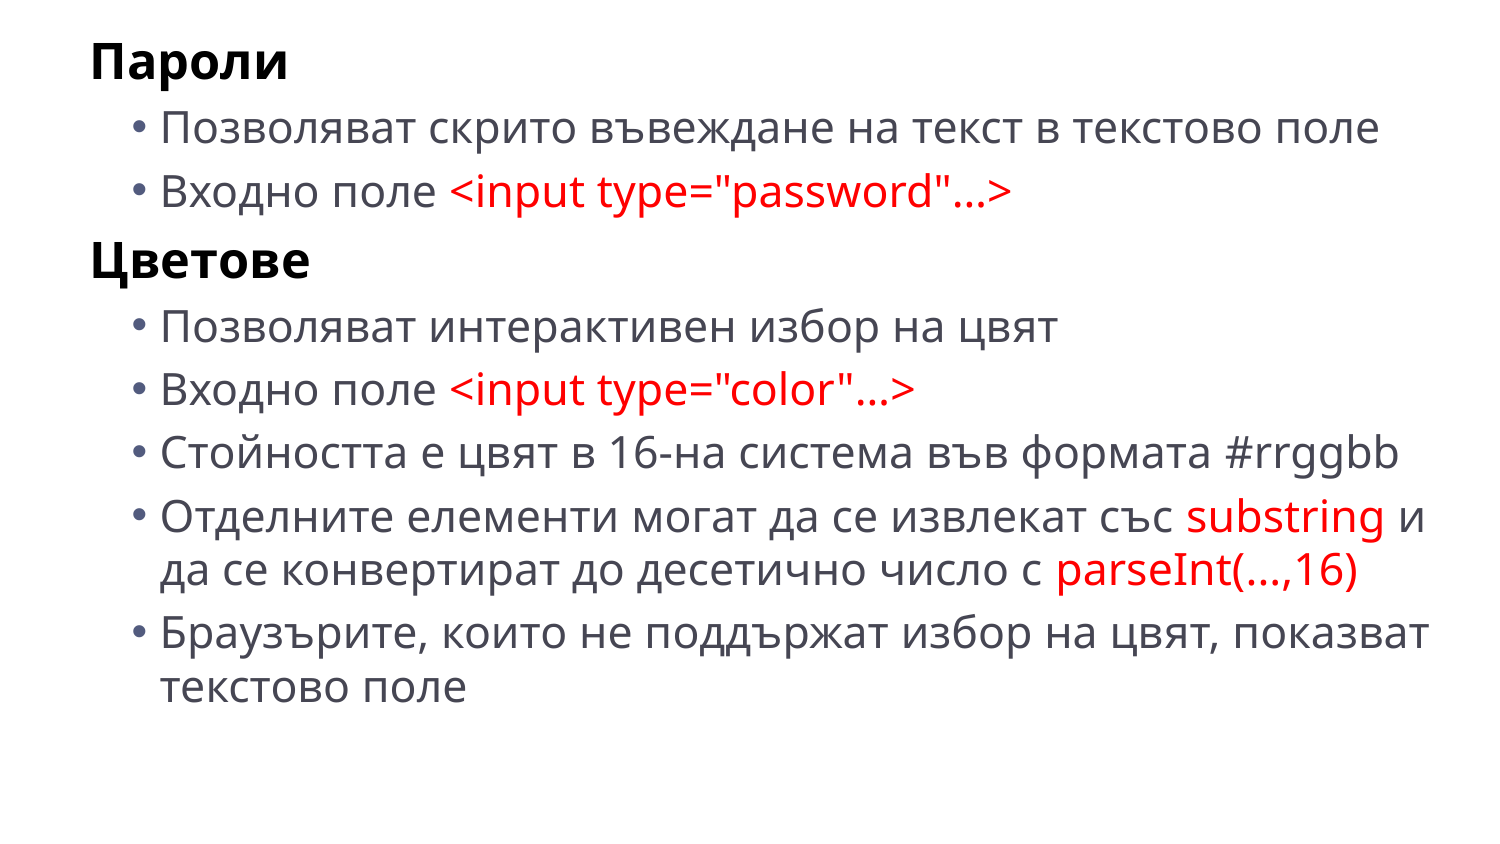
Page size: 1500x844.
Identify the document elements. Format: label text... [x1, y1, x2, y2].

list Пароли Позволяват скрито въвеждане на текст в текстово поле Входно поле <input type="password"…> Цветове Позволяват интерактивен избор на цвят Входно поле <input type="color"…> Стойността е цвят в 16-на система във формата #rrggbb Отделните елементи могат да се извлекат със substring и да се конвертират до десетично число с parseInt(...,16) Браузърите, които не поддържат избор на цвят, показват текстово поле [75, 21, 1475, 835]
